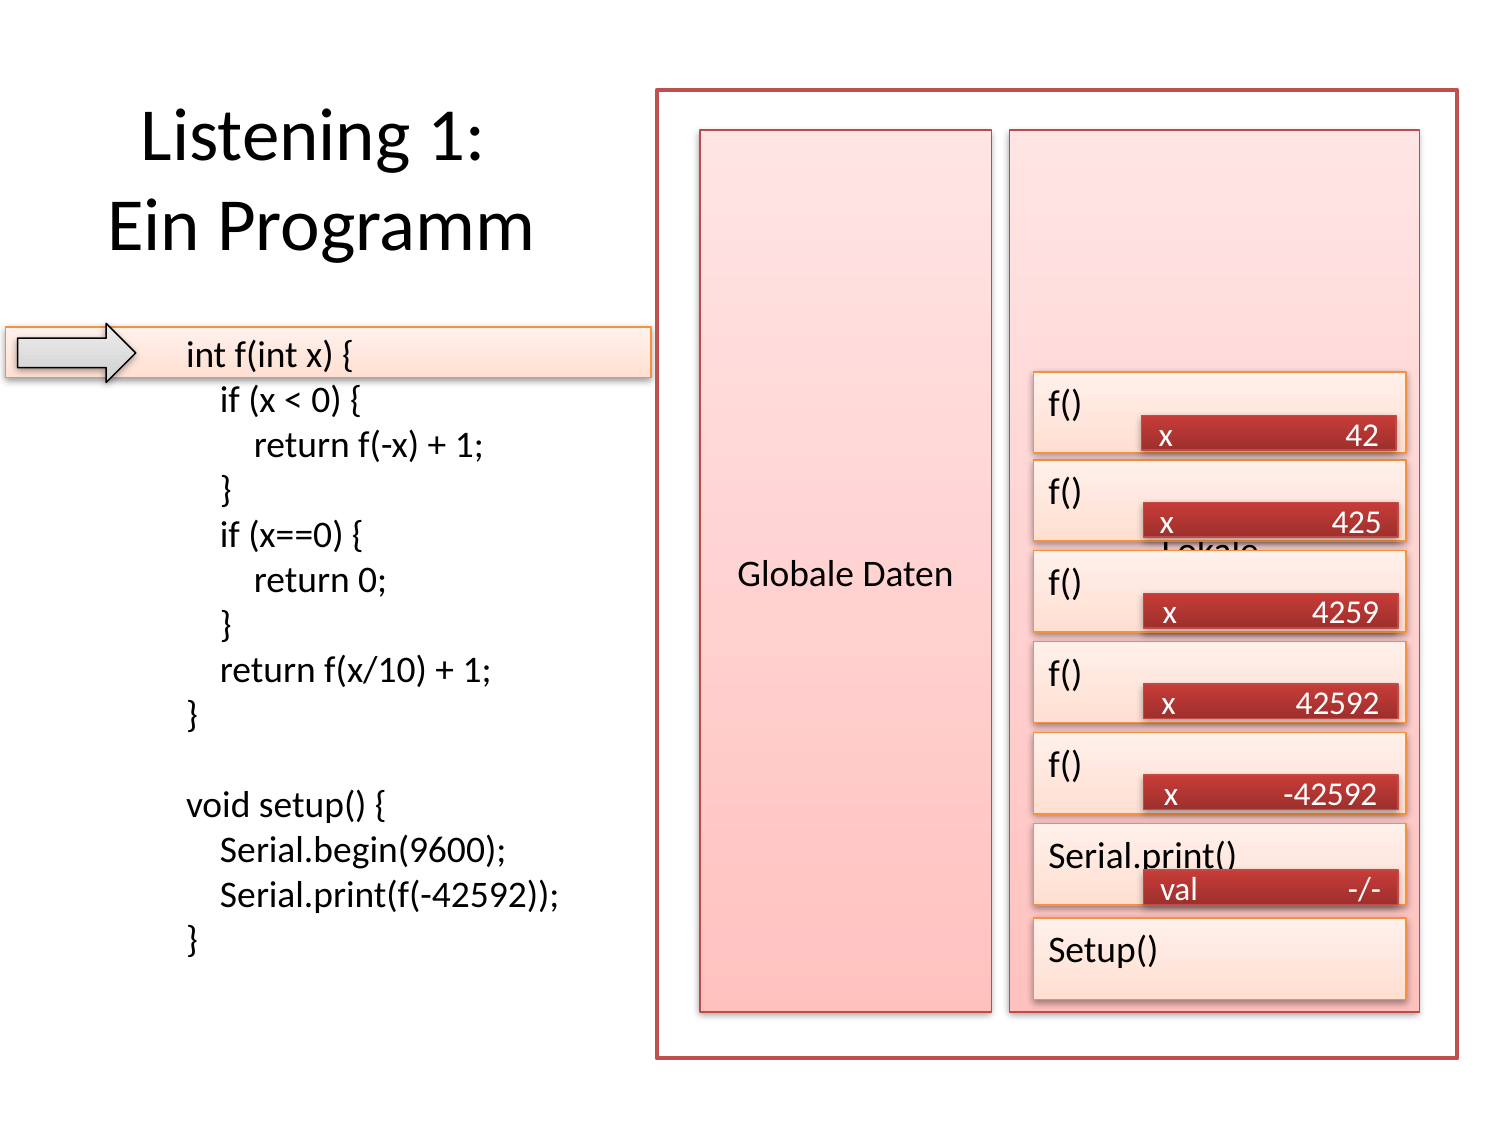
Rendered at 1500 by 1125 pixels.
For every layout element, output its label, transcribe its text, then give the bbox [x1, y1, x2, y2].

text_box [1033, 732, 1407, 815]
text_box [1033, 459, 1407, 542]
text_box int f(int x) { if (x < 0) { return f(-x) + 1; } if (x==0) { return 0; } return f(x/10) + 1; } void setup() { Serial.begin(9600); Serial.print(f(-42592)); } [171, 391, 650, 968]
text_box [1033, 550, 1407, 633]
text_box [1033, 641, 1407, 723]
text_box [656, 89, 1458, 1059]
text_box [5, 323, 650, 383]
text_box Listening 1: Ein Programm [0, 78, 644, 273]
